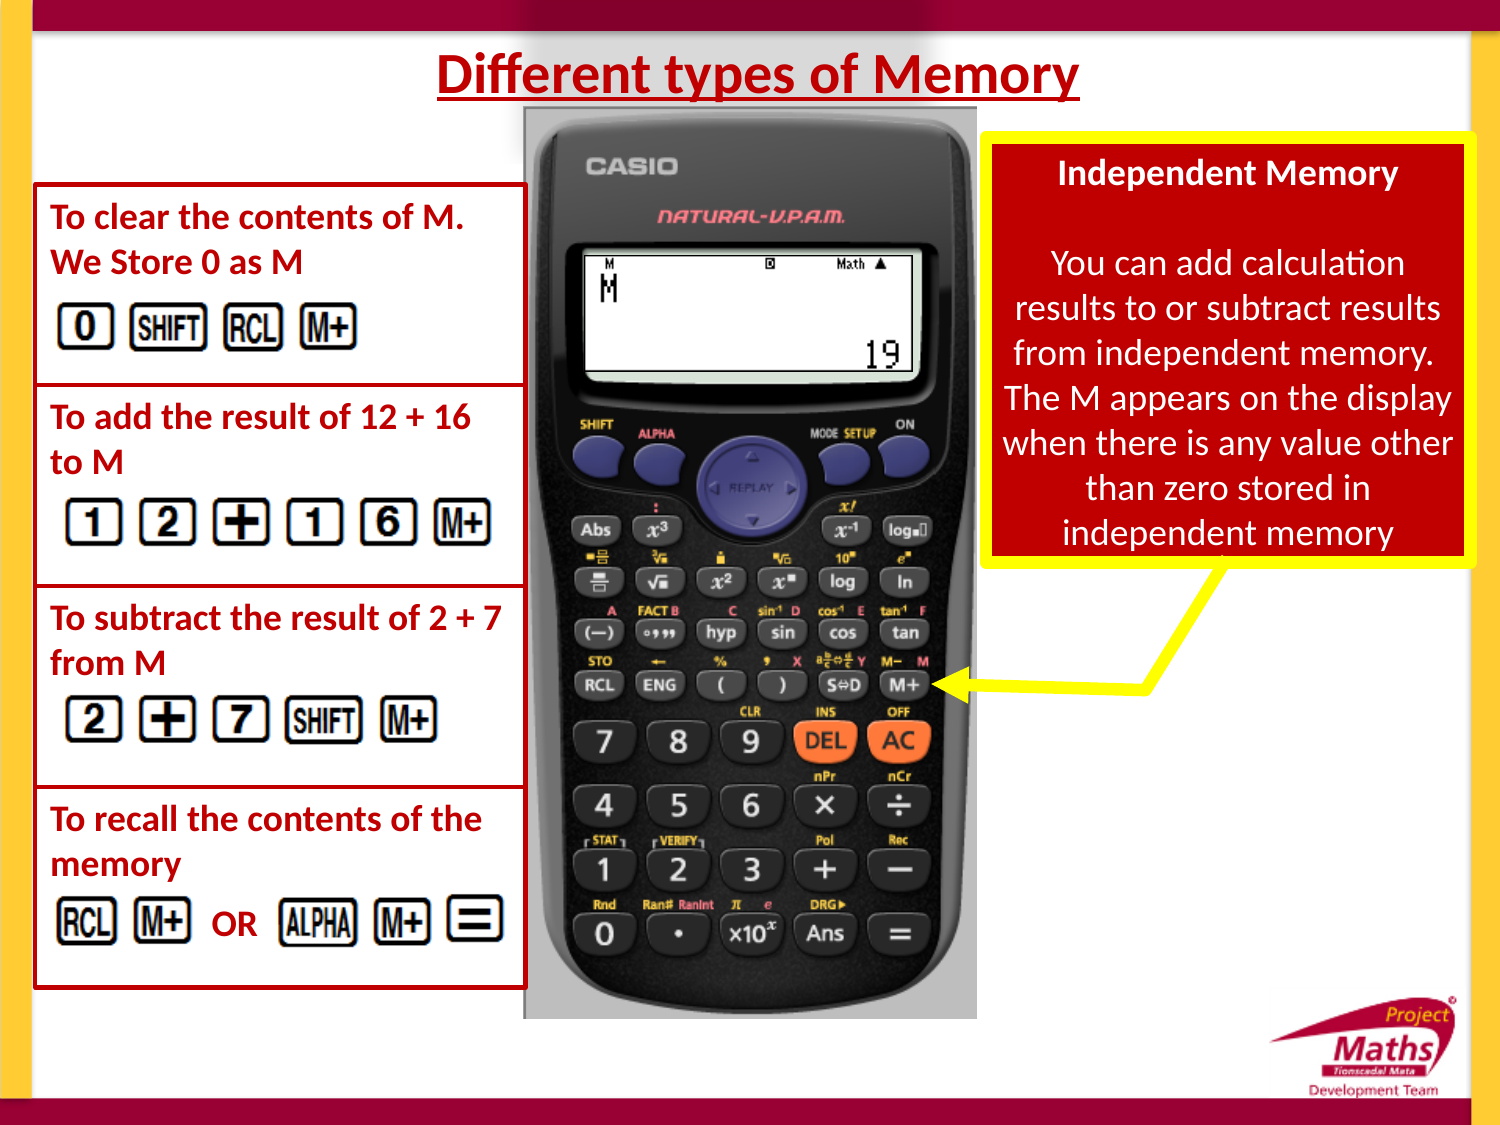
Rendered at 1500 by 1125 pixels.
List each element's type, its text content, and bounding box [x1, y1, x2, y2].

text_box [35, 184, 526, 386]
picture [523, 113, 977, 1019]
text_box Different types of Memory [341, 27, 1176, 113]
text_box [35, 786, 526, 988]
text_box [35, 585, 526, 786]
text_box Independent Memory You can add calculation results to or subtract results from independent memory. The M appears on the display when there is any value other than zero stored in independent memory [931, 135, 1473, 693]
picture [1269, 987, 1466, 1098]
picture [436, 890, 510, 947]
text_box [35, 392, 526, 585]
